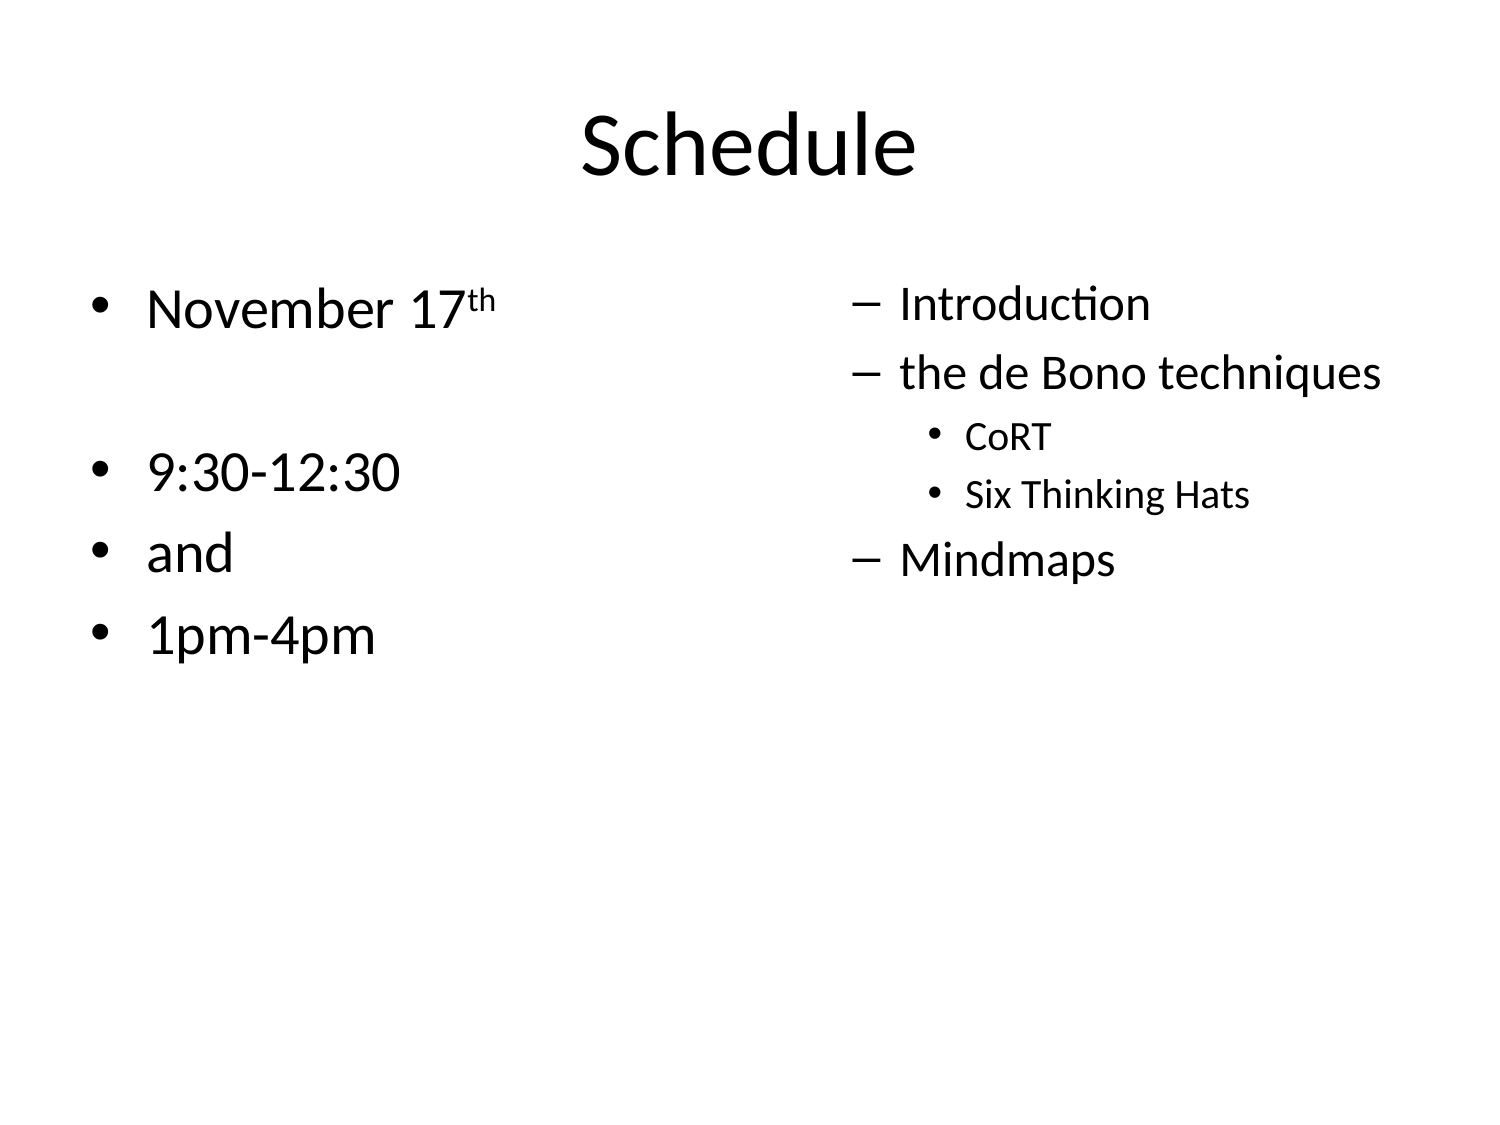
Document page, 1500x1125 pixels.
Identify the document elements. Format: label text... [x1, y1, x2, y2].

list November 17th 9:30-12:30 and 1pm-4pm [75, 262, 738, 1005]
title Schedule [75, 45, 1425, 233]
list Introduction the de Bono techniques CoRT Six Thinking Hats Mindmaps [762, 262, 1425, 1005]
